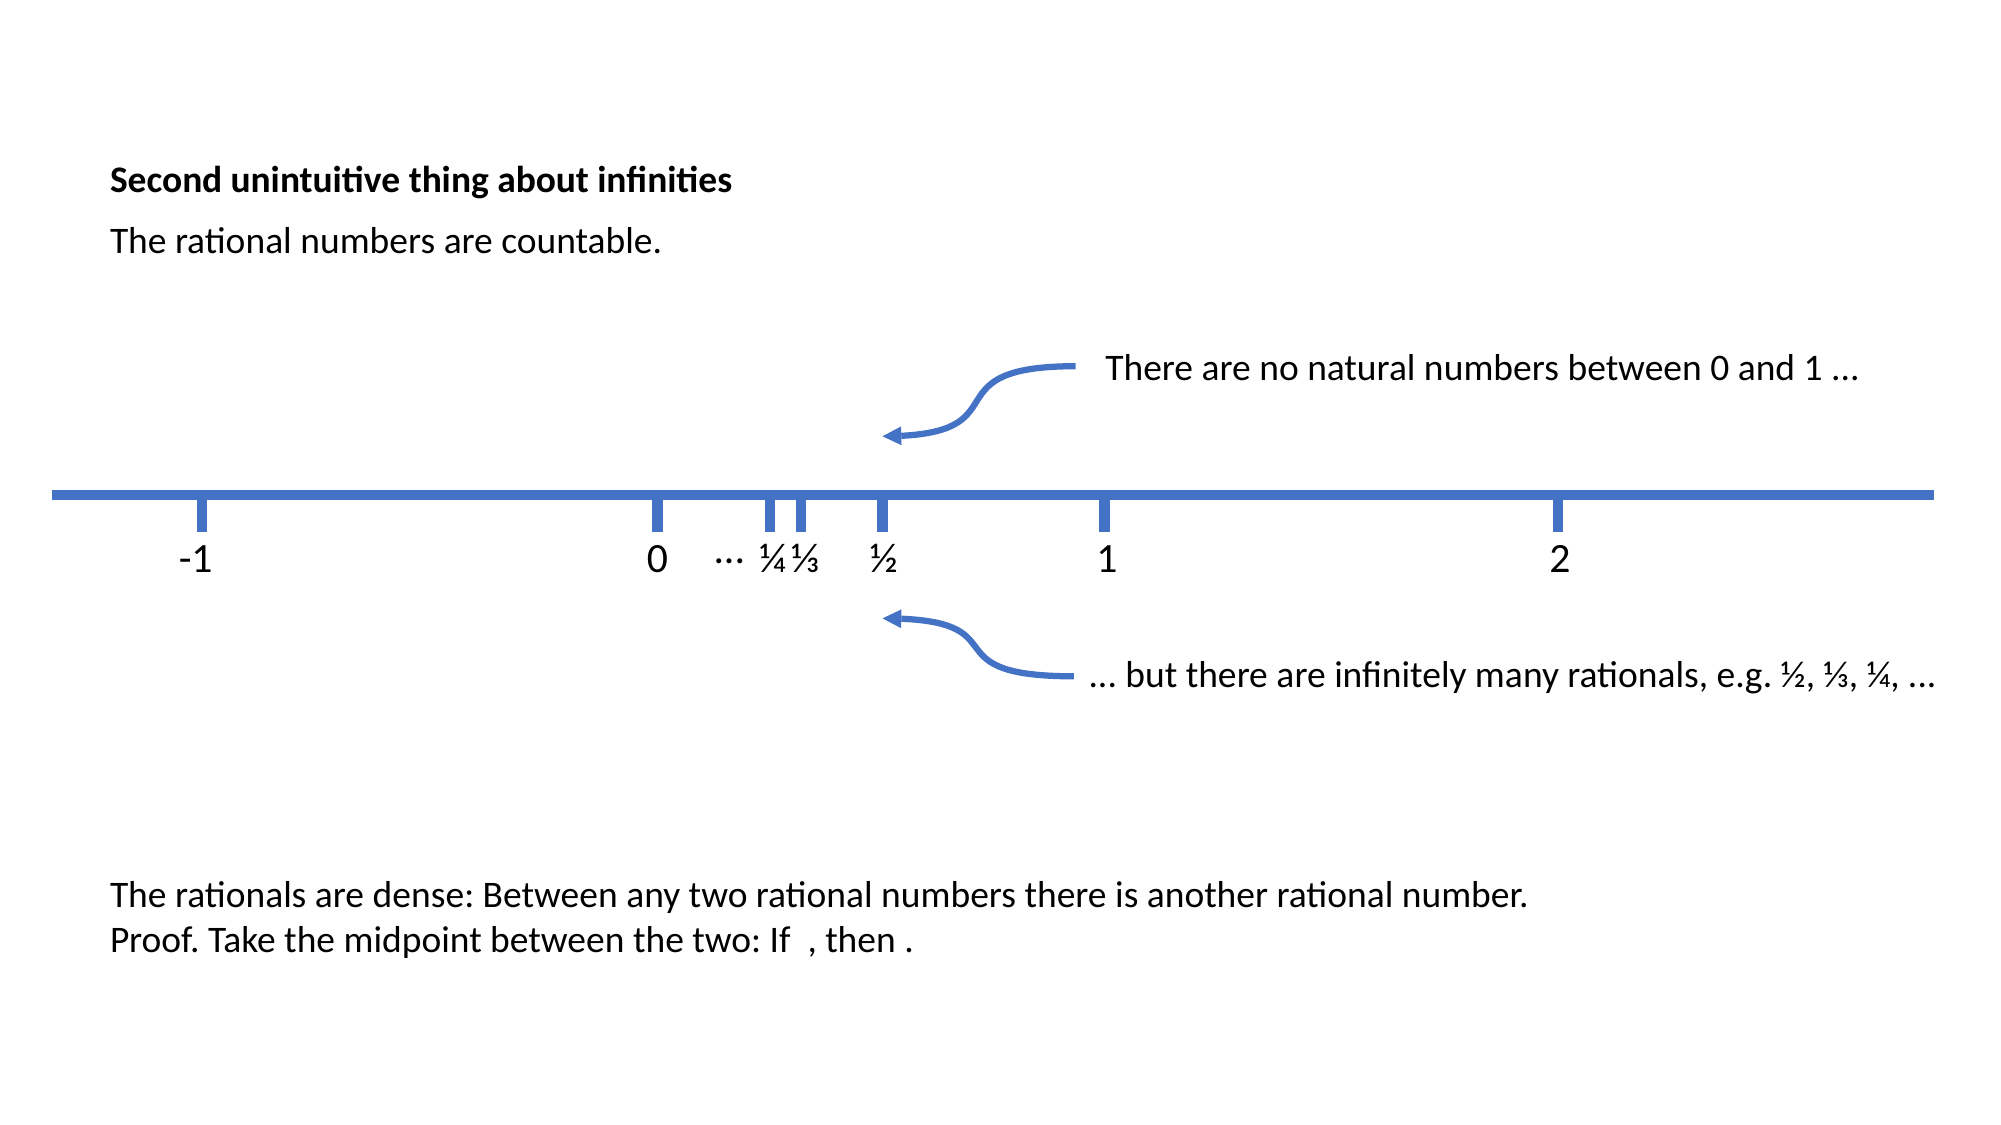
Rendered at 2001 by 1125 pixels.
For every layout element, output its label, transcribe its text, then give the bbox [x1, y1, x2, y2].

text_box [882, 335, 1912, 437]
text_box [51, 494, 1935, 590]
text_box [882, 618, 2000, 704]
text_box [687, 500, 915, 590]
text_box Second unintuitive thing about infinities The rational numbers are countable. [95, 147, 846, 269]
